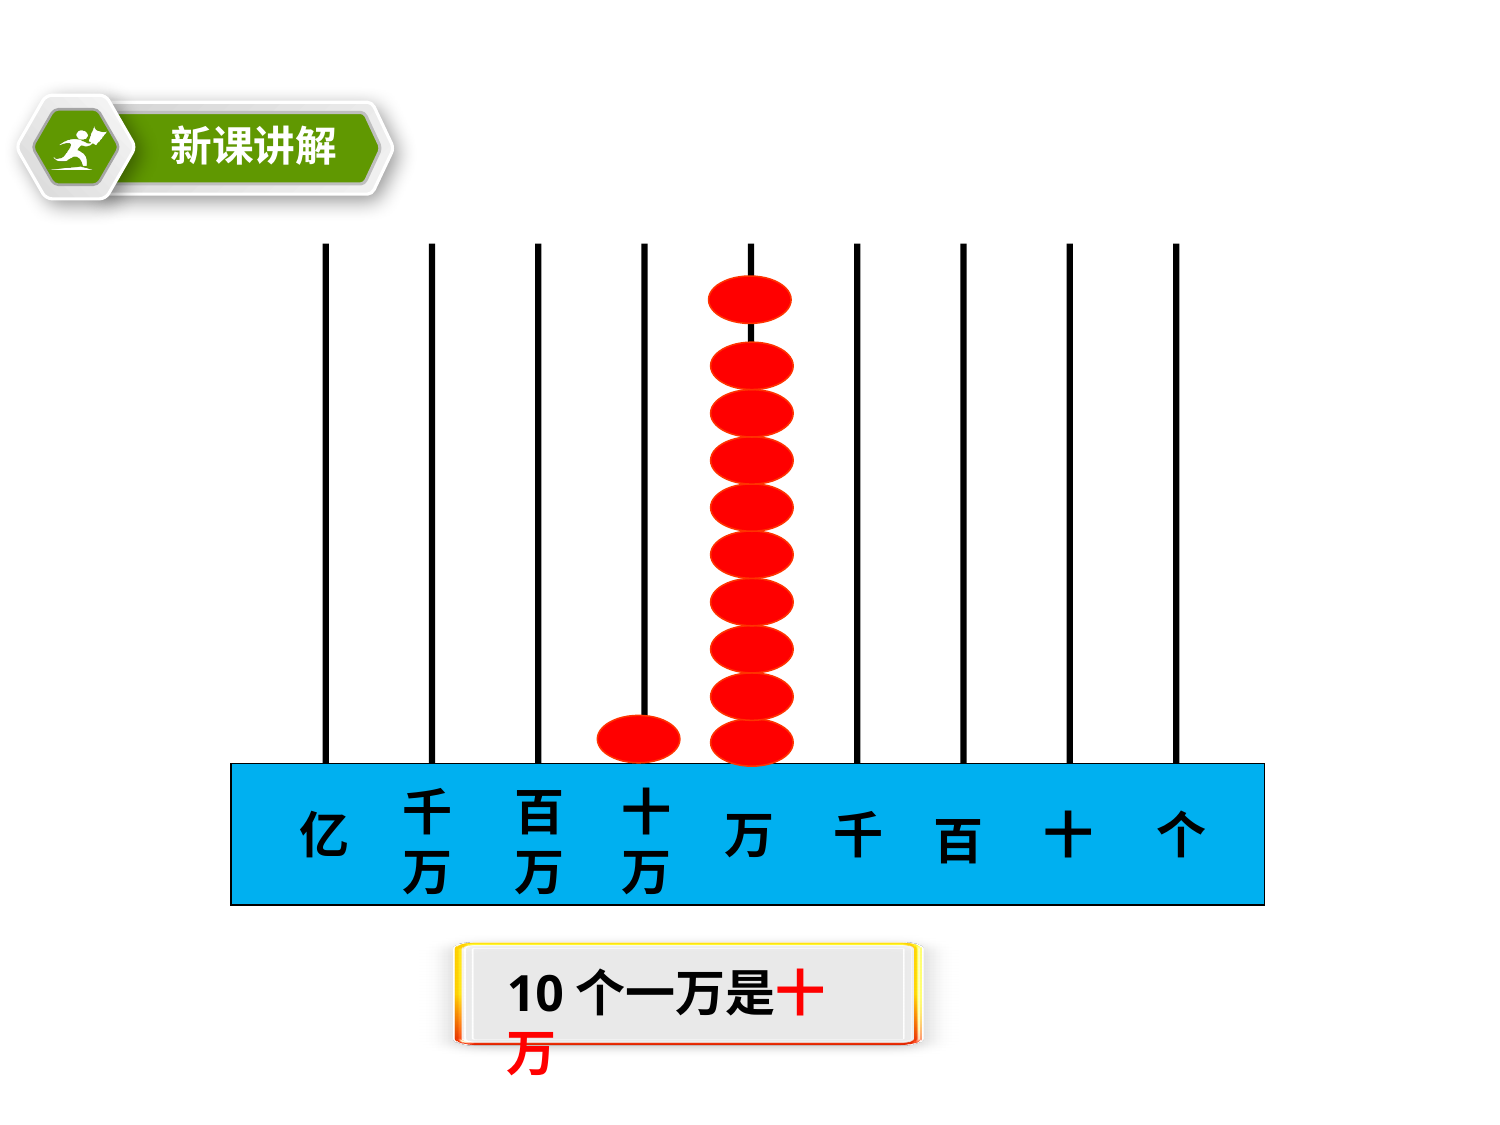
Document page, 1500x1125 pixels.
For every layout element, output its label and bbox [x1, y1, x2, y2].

text_box [231, 243, 1265, 909]
text_box [17, 95, 393, 235]
text_box [409, 930, 970, 1062]
